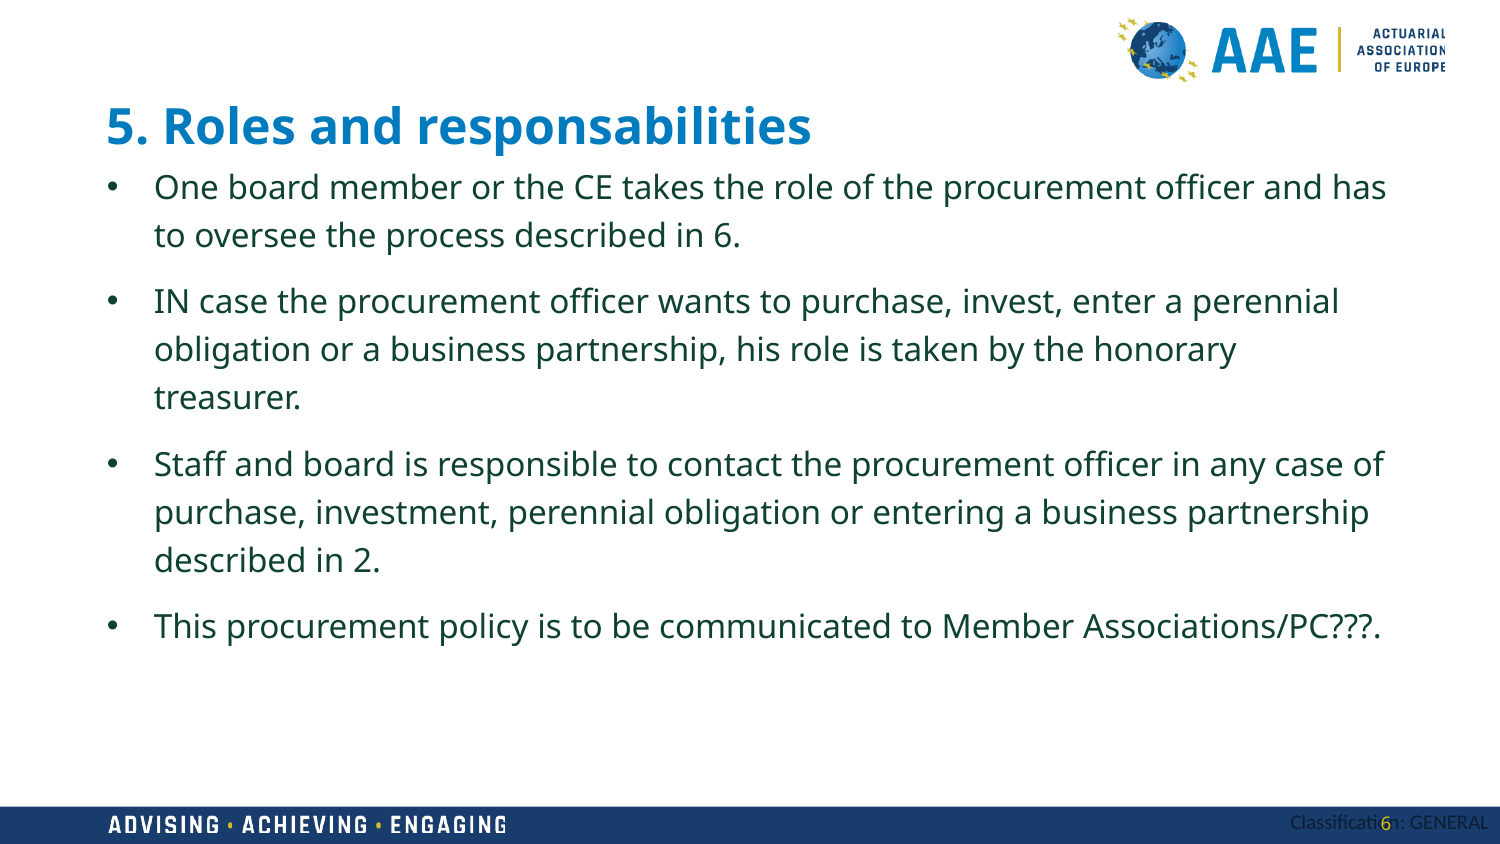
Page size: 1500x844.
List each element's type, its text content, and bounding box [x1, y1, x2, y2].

list One board member or the CE takes the role of the procurement officer and has to oversee the process described in 6. IN case the procurement officer wants to purchase, invest, enter a perennial obligation or a business partnership, his role is taken by the honorary treasurer. Staff and board is responsible to contact the procurement officer in any case of purchase, investment, perennial obligation or entering a business partnership described in 2. This procurement policy is to be communicated to Member Associations/PC???. [106, 157, 1392, 799]
slide_number 6 [1102, 809, 1392, 842]
title 5. Roles and responsabilities [106, 94, 1392, 157]
